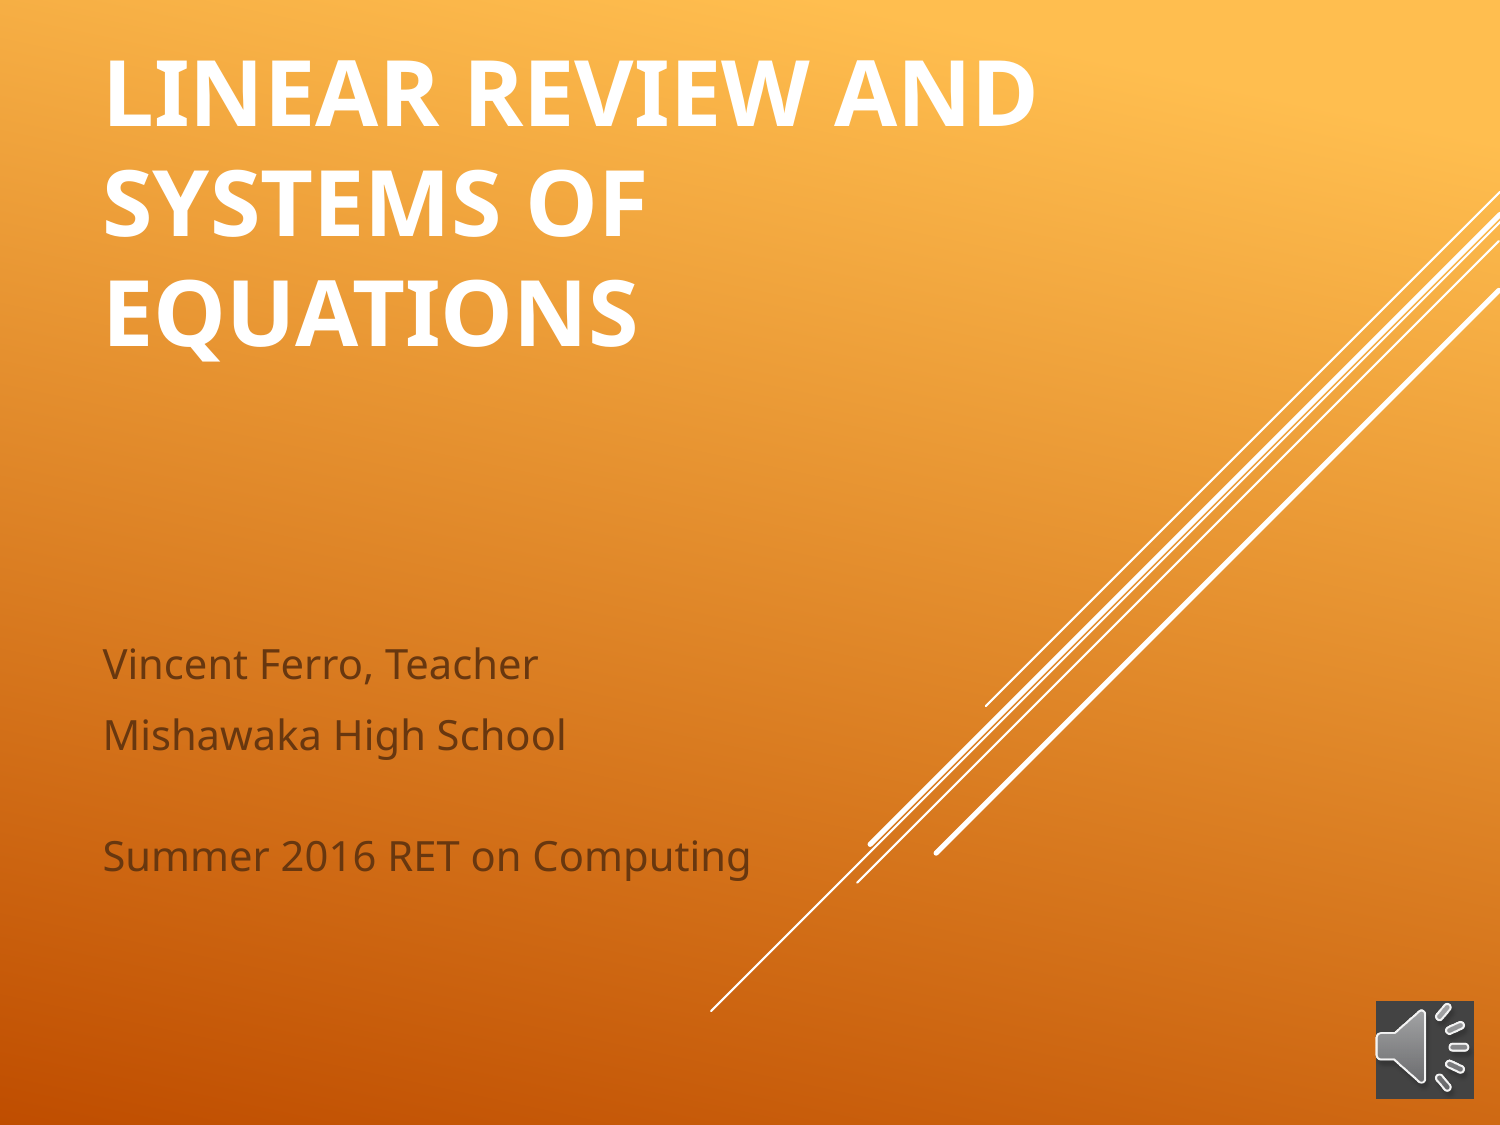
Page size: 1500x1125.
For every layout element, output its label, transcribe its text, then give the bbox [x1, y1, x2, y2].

subtitle Vincent Ferro, Teacher Mishawaka High School Summer 2016 RET on Computing [87, 630, 901, 945]
title Linear Review and Systems of Equations [87, 94, 1224, 372]
picture [1374, 999, 1476, 1101]
